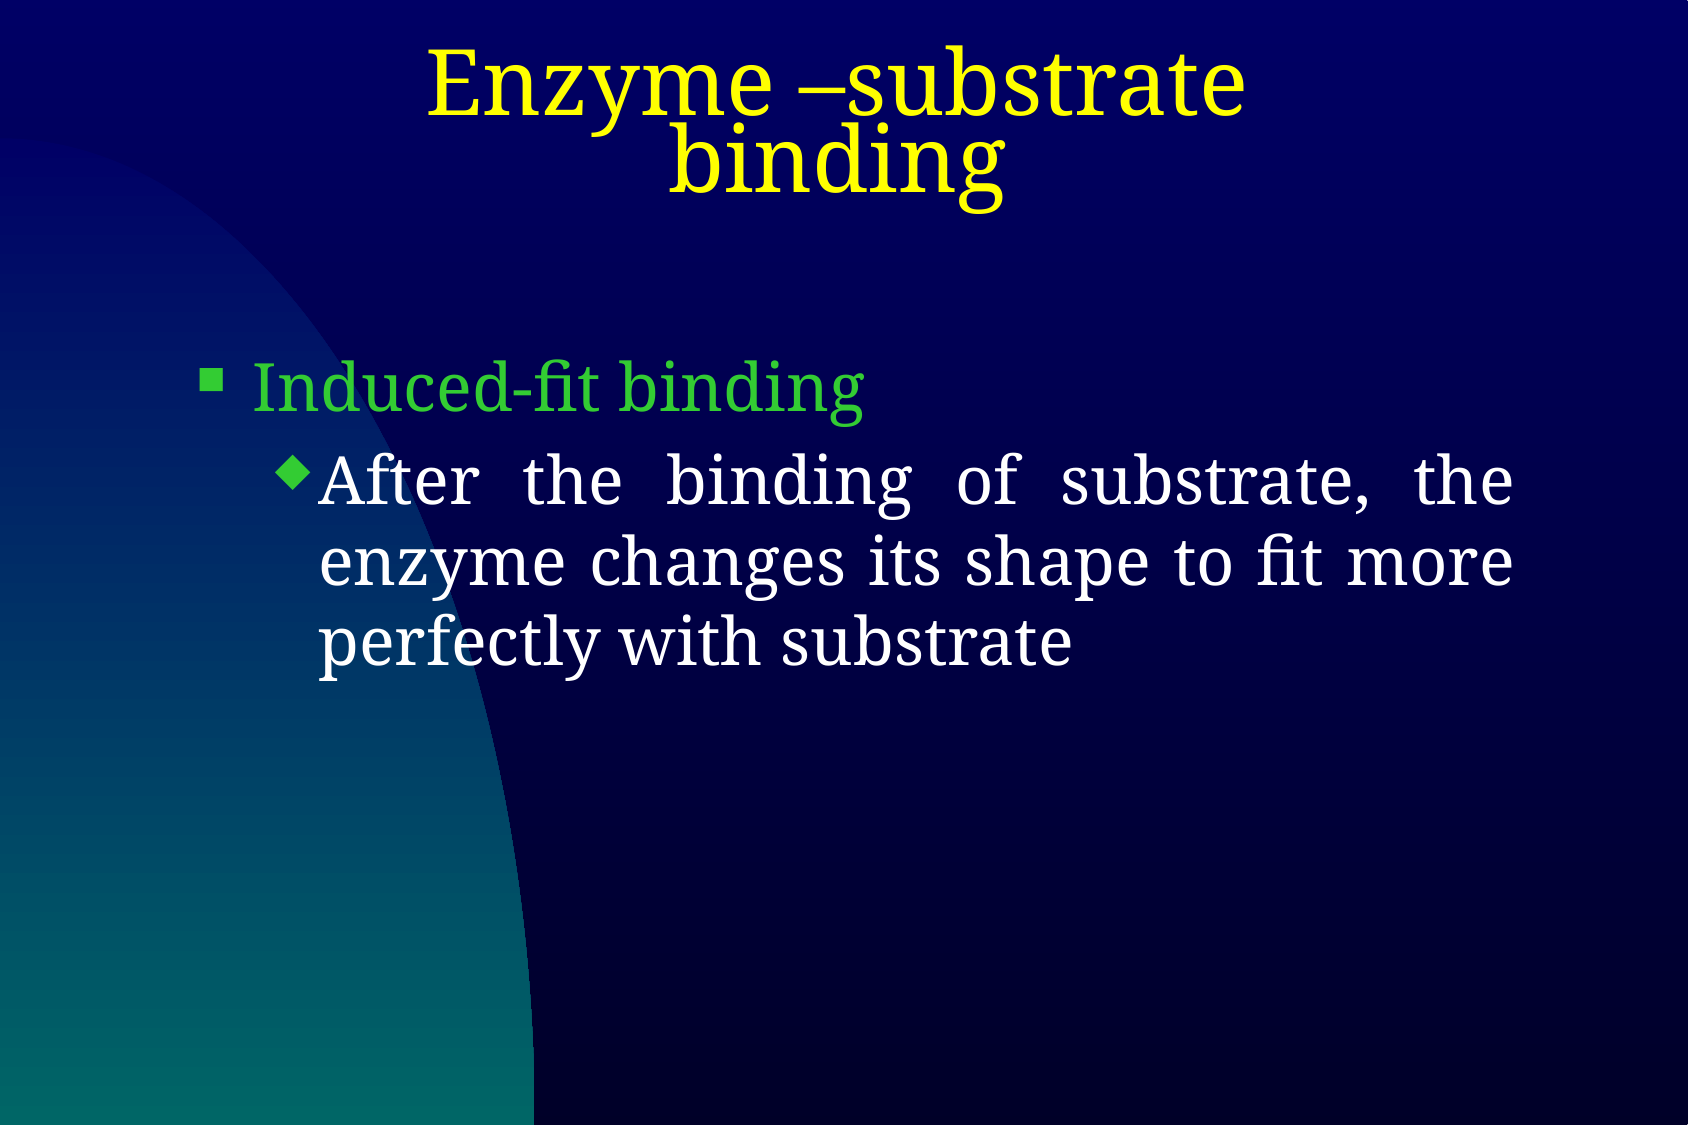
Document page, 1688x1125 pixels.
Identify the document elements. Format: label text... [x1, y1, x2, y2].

title Enzyme –substrate binding [347, 37, 1328, 225]
list Induced-fit binding After the binding of substrate, the enzyme changes its shape to fit more perfectly with substrate [181, 337, 1532, 850]
